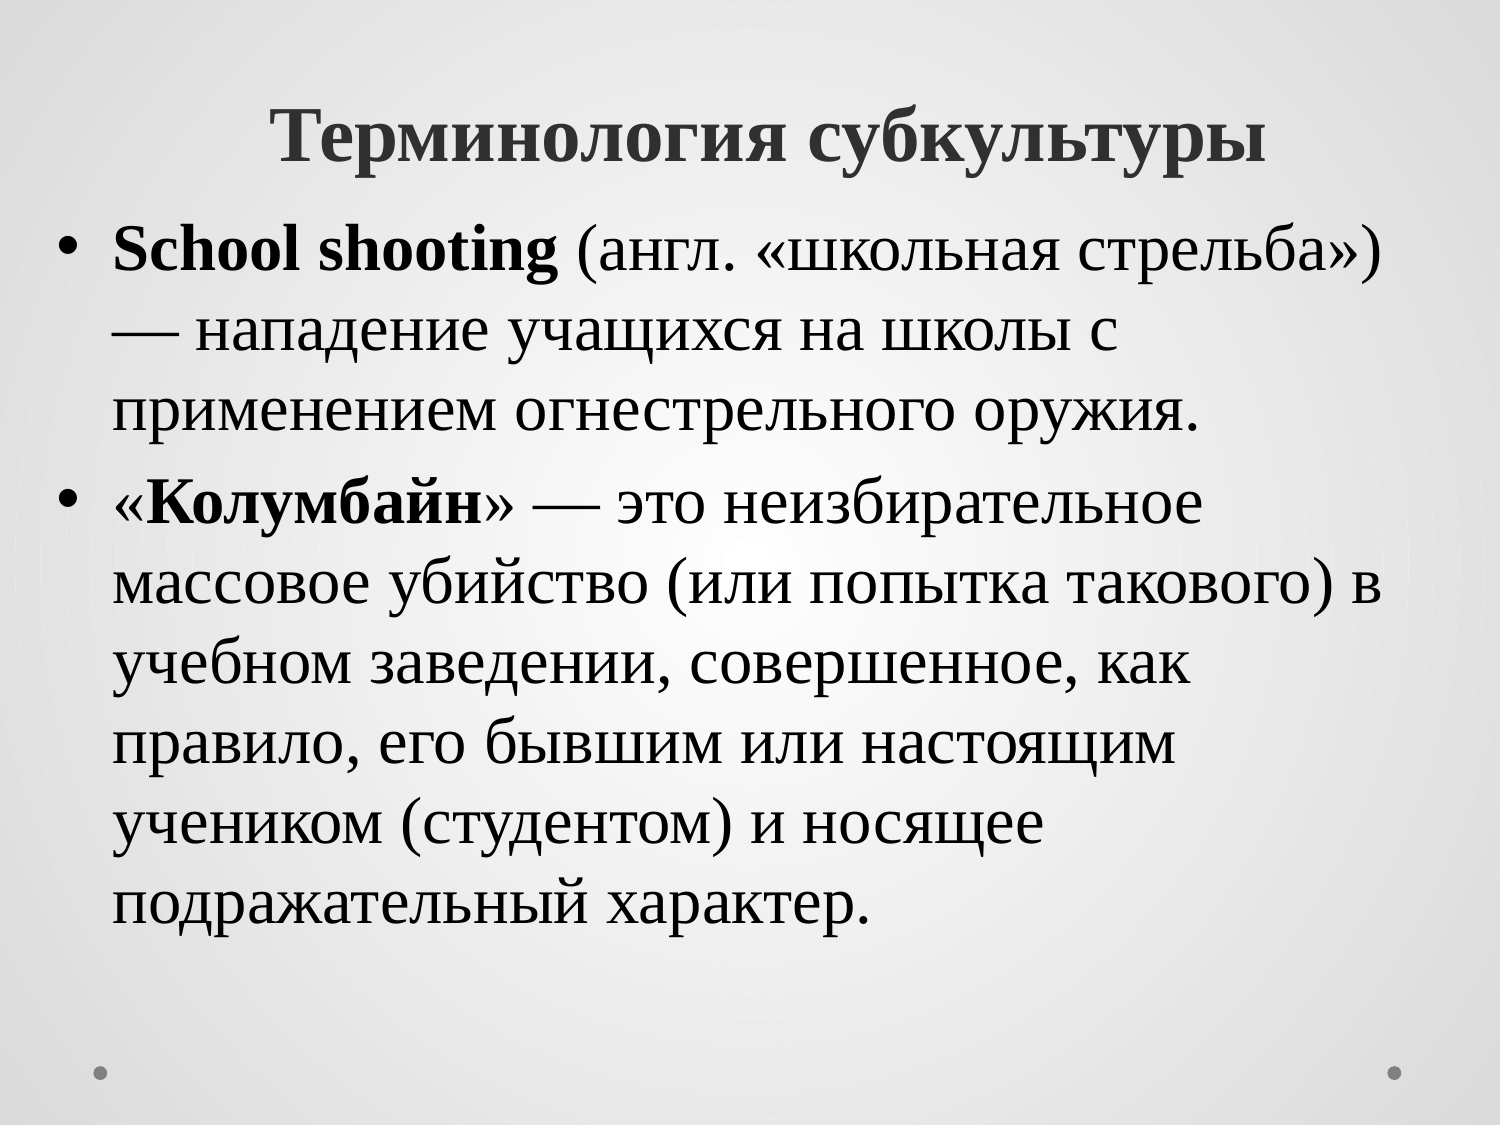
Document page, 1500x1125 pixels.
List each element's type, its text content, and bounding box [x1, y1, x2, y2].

title Терминология субкультуры [112, 54, 1425, 185]
list School shooting (англ. «школьная стрельба») — нападение учащихся на школы с применением огнестрельного оружия. «Колумбайн» — это неизбирательное массовое убийство (или попытка такового) в учебном заведении, совершенное, как правило, его бывшим или настоящим учеником (студентом) и носящее подражательный характер. [41, 196, 1447, 1071]
